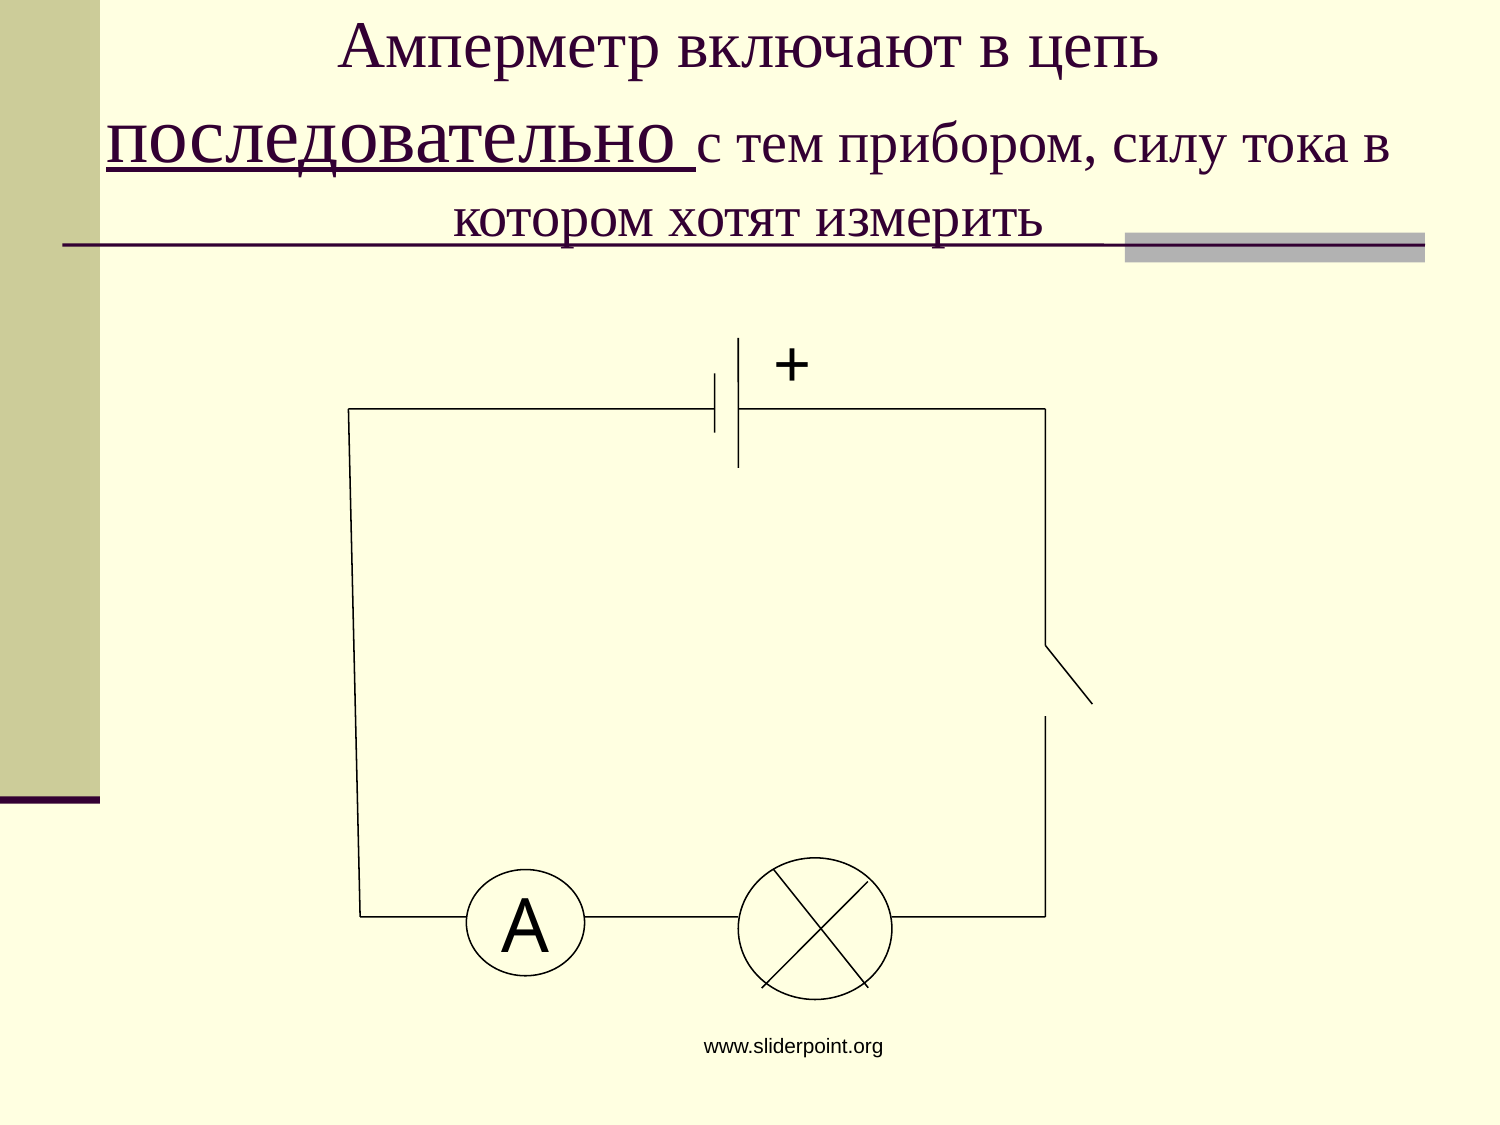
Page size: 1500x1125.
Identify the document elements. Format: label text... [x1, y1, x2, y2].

text_box [738, 857, 892, 1000]
text_box A [466, 869, 585, 976]
footer www.sliderpoint.org [549, 1024, 1038, 1101]
title Амперметр включают в цепь последовательно с тем прибором, силу тока в котором хотят измерить [72, 16, 1426, 221]
text_box + [758, 314, 827, 409]
